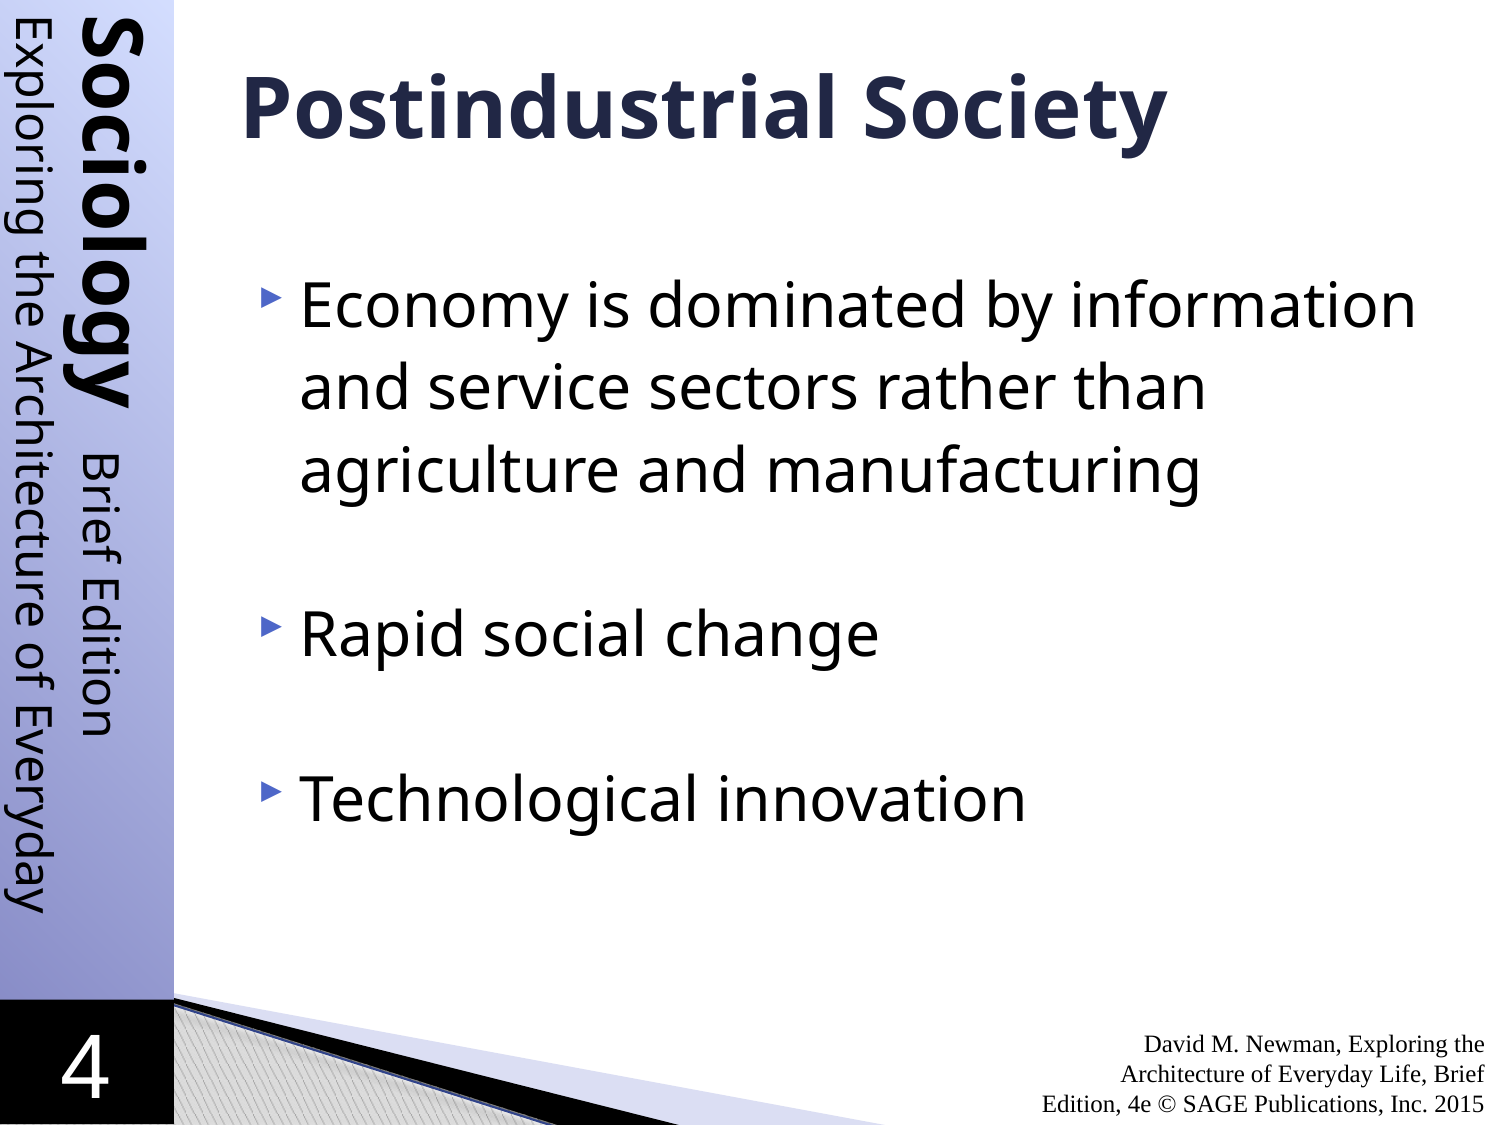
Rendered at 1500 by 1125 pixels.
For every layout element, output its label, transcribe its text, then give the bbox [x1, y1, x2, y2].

list Economy is dominated by information and service sectors rather than agriculture and manufacturing Rapid social change Technological innovation [225, 174, 1438, 900]
picture [174, 1003, 558, 1125]
title Postindustrial Society [225, 0, 1500, 163]
footer David M. Newman, Exploring the Architecture of Everyday Life, Brief Edition, 4e © SAGE Publications, Inc. 2015 [1025, 1065, 1500, 1125]
